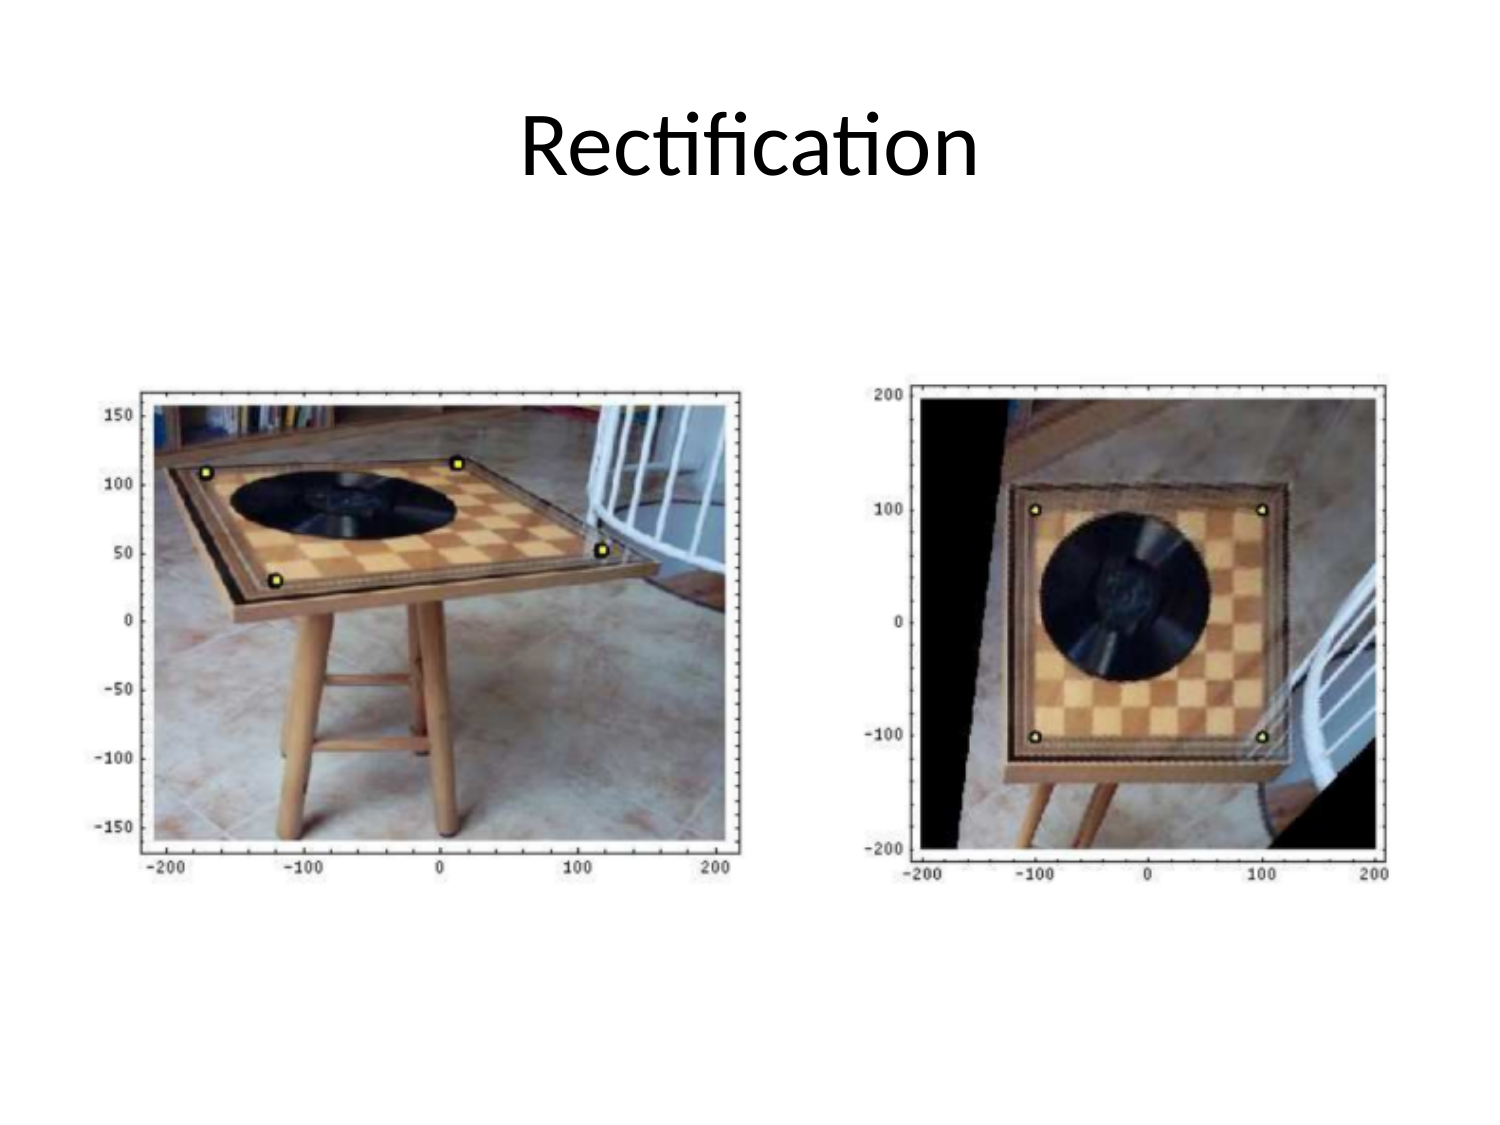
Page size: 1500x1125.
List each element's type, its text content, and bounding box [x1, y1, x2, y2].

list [74, 366, 1426, 902]
title Rectification [75, 45, 1425, 233]
